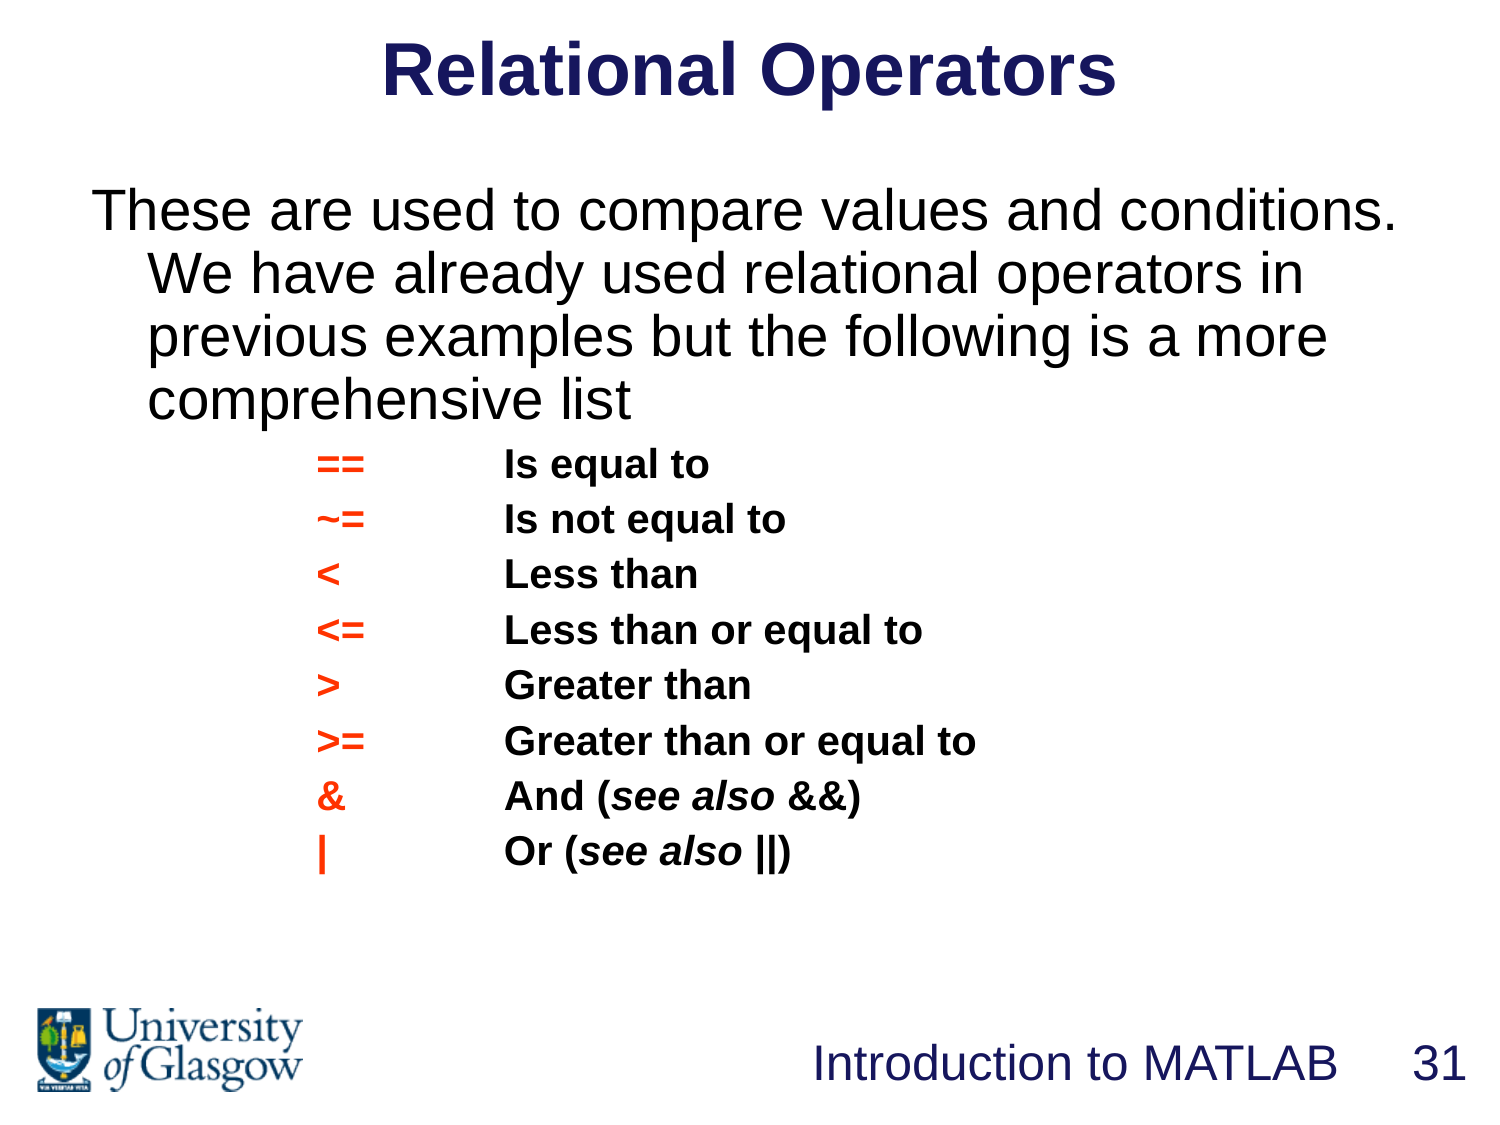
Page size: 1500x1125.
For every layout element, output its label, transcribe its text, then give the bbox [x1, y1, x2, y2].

text_box These are used to compare values and conditions. We have already used relational operators in previous examples but the following is a more comprehensive list == Is equal to ~= Is not equal to < Less than <= Less than or equal to > Greater than >= Greater than or equal to & And (see also &&) | Or (see also ||) [76, 172, 1427, 916]
picture [37, 1008, 303, 1092]
text_box Relational Operators [138, 2, 1362, 128]
